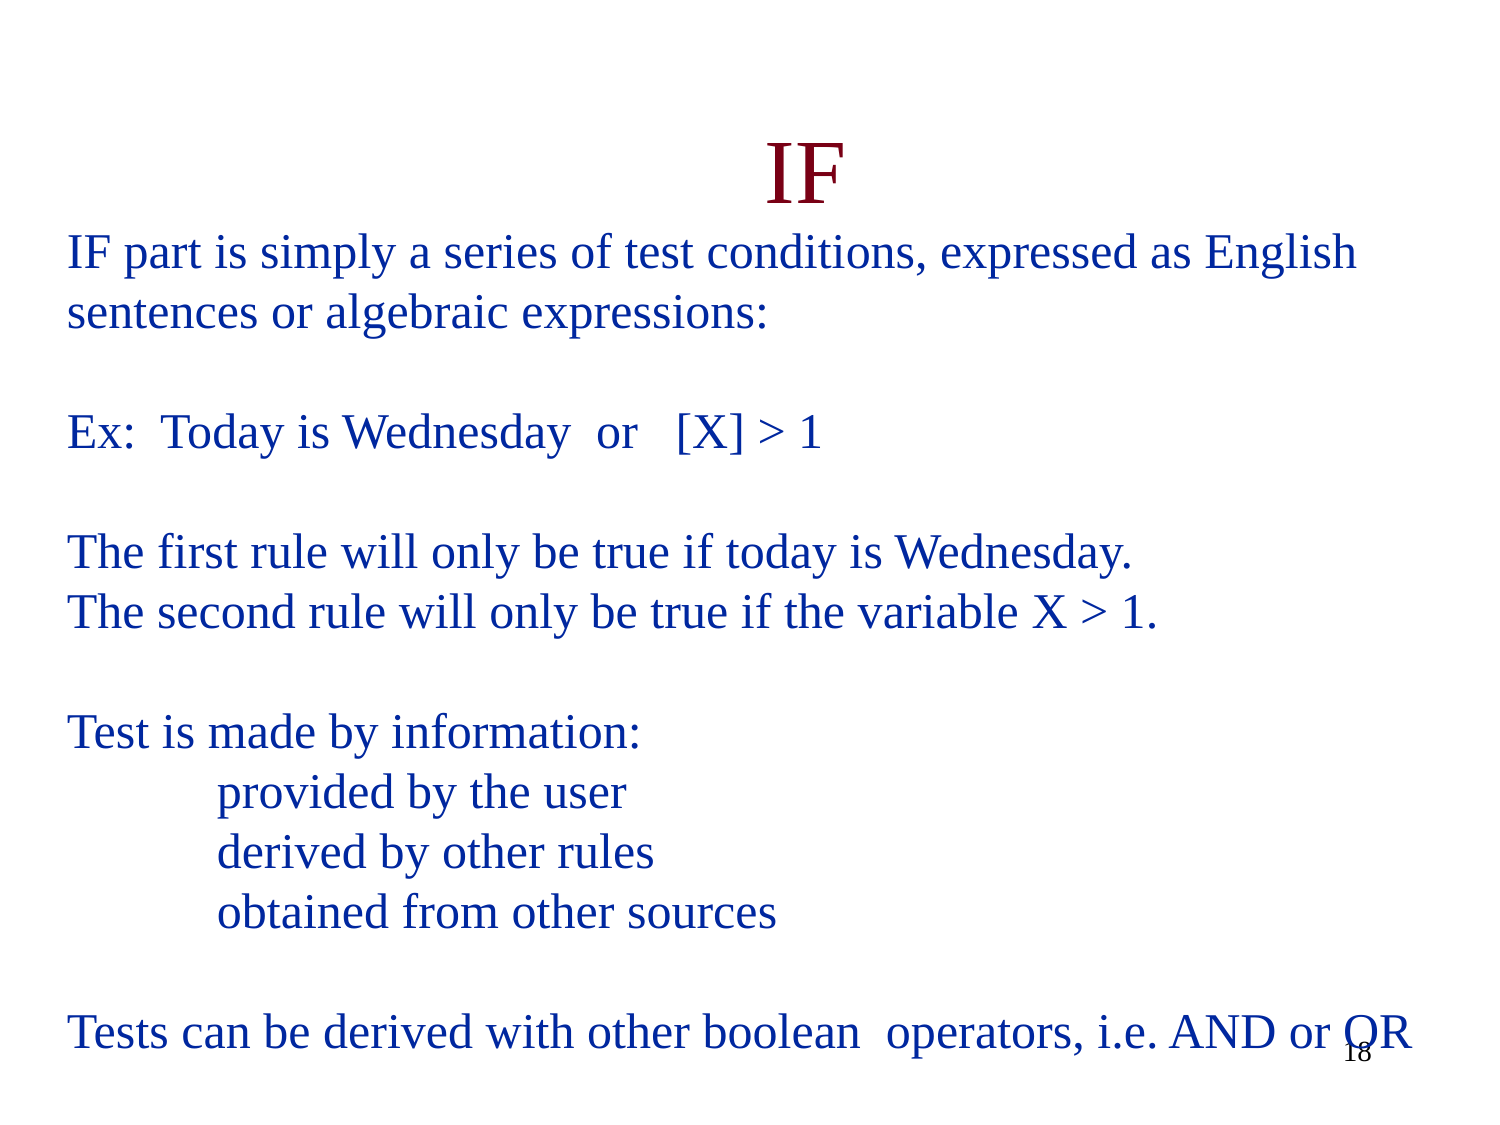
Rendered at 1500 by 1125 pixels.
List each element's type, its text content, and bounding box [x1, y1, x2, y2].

slide_number 18 [1074, 1024, 1388, 1101]
title IF [184, 72, 1427, 211]
text_box IF part is simply a series of test conditions, expressed as English sentences or algebraic expressions: Ex: Today is Wednesday or [X] > 1 The first rule will only be true if today is Wednesday. The second rule will only be true if the variable X > 1. Test is made by information: provided by the user derived by other rules obtained from other sources Tests can be derived with other boolean operators, i.e. AND or OR [52, 211, 1429, 1125]
